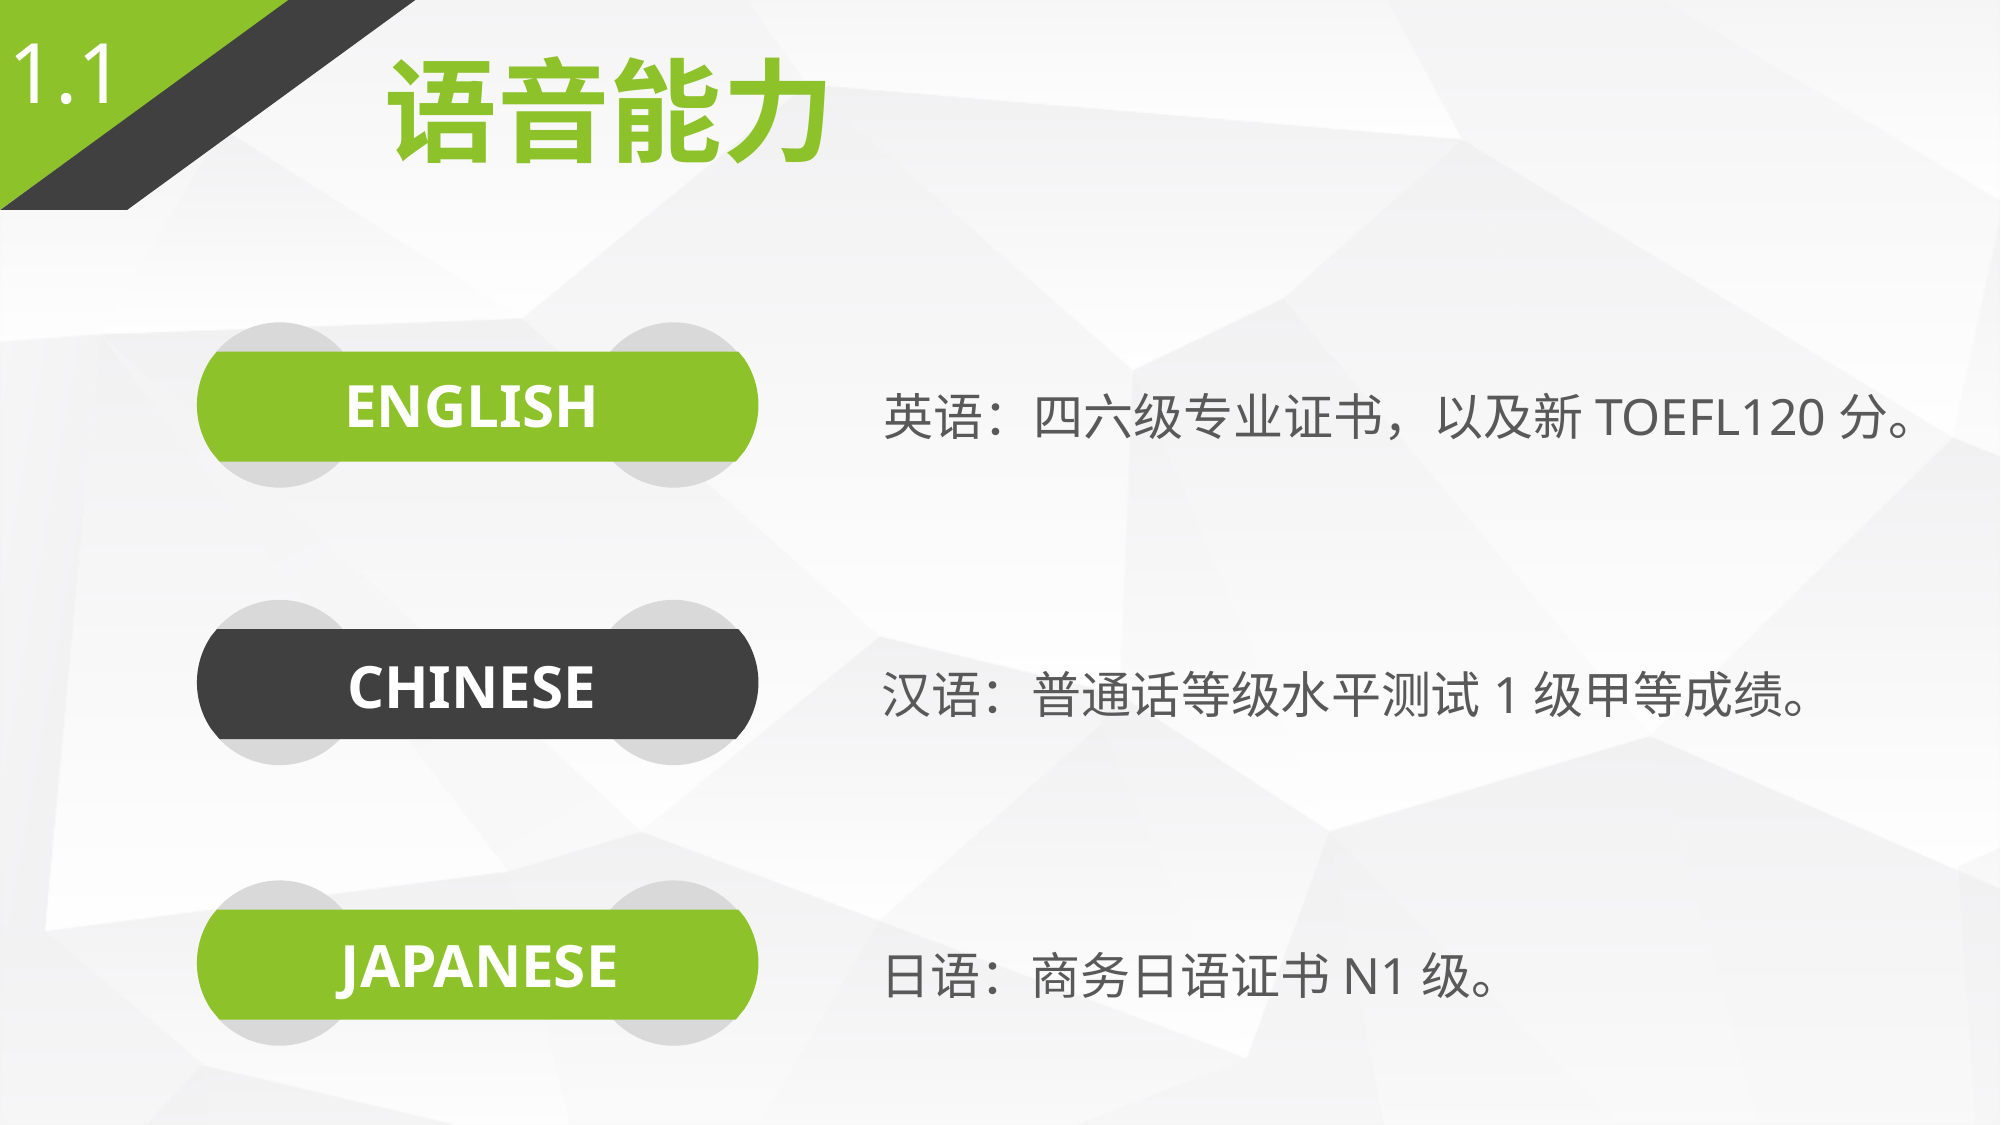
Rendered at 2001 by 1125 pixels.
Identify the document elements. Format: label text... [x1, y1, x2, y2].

text_box 英语：四六级专业证书，以及新TOEFL120分。 [868, 359, 1953, 453]
text_box [0, 0, 418, 211]
text_box 汉语：普通话等级水平测试1级甲等成绩。 [866, 638, 1849, 732]
text_box 日语：商务日语证书N1级。 [866, 919, 1537, 1012]
text_box 1.1 [0, 13, 141, 128]
text_box [0, 128, 109, 208]
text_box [196, 880, 759, 1046]
text_box 语音能力 [373, 34, 1068, 182]
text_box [196, 322, 759, 488]
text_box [196, 599, 759, 766]
picture [0, 0, 2001, 1125]
text_box [0, 0, 285, 105]
